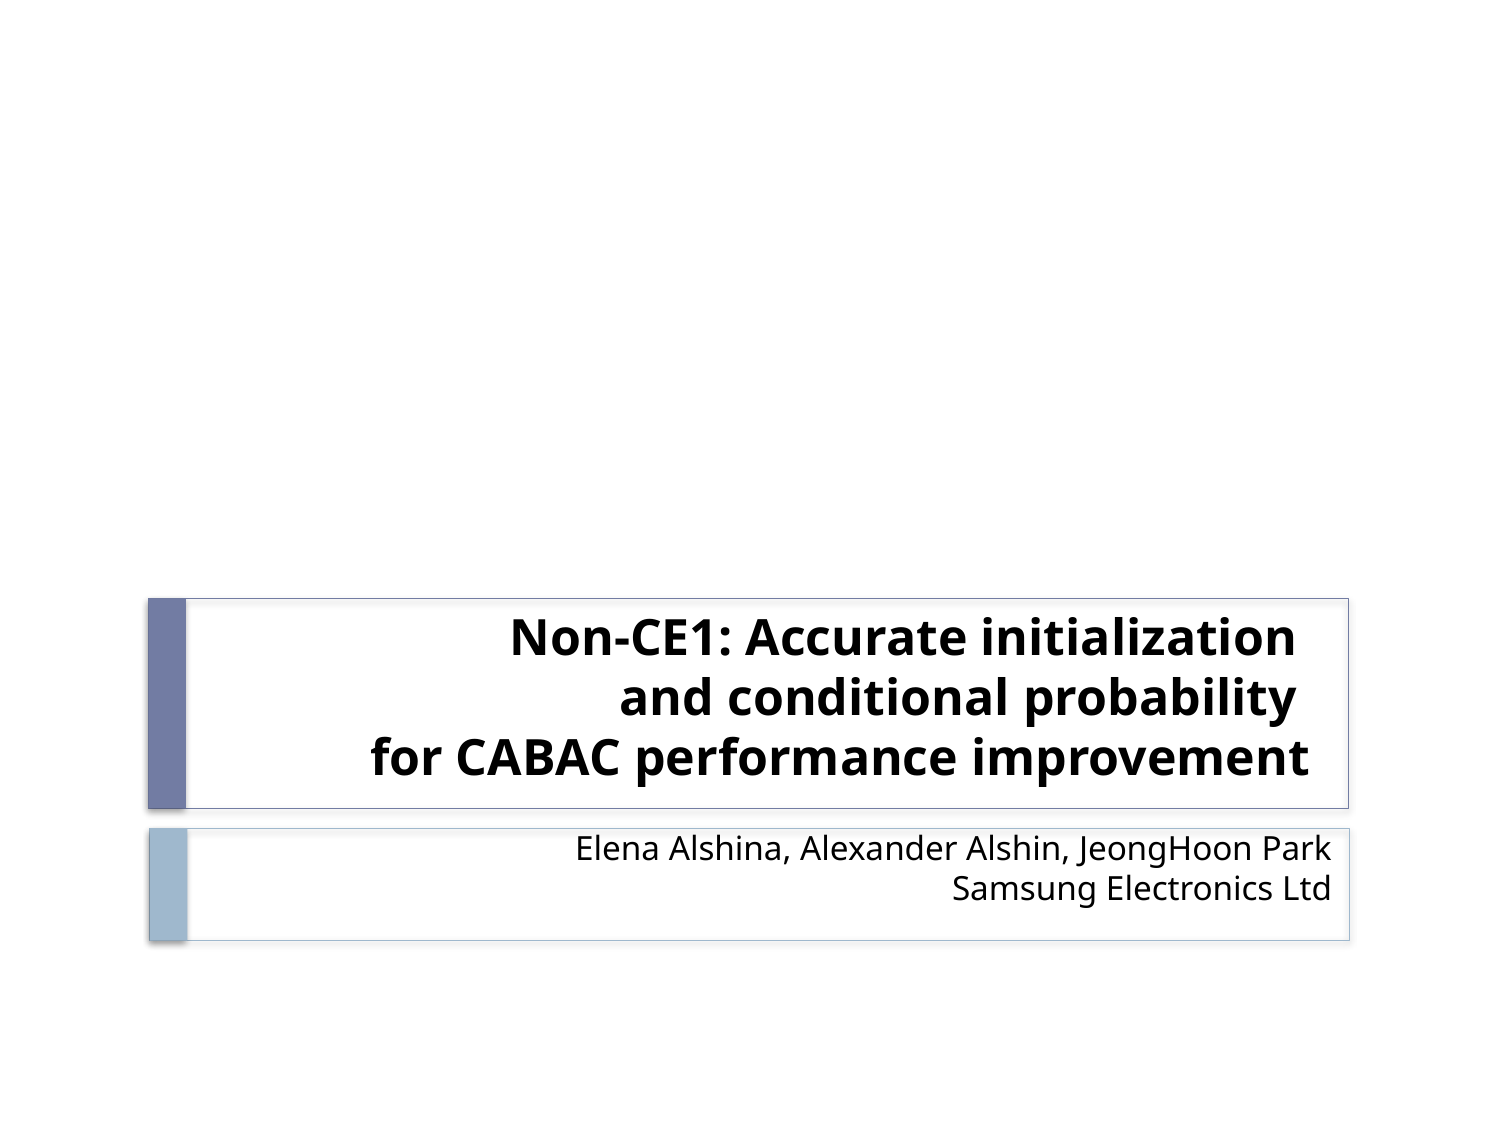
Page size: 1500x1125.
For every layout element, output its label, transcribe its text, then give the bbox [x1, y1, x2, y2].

title Non-CE1: Accurate initialization and conditional probability for CABAC performance improvement [200, 597, 1325, 800]
text_box Elena Alshina, Alexander Alshin, JeongHoon Park Samsung Electronics Ltd [222, 820, 1348, 983]
